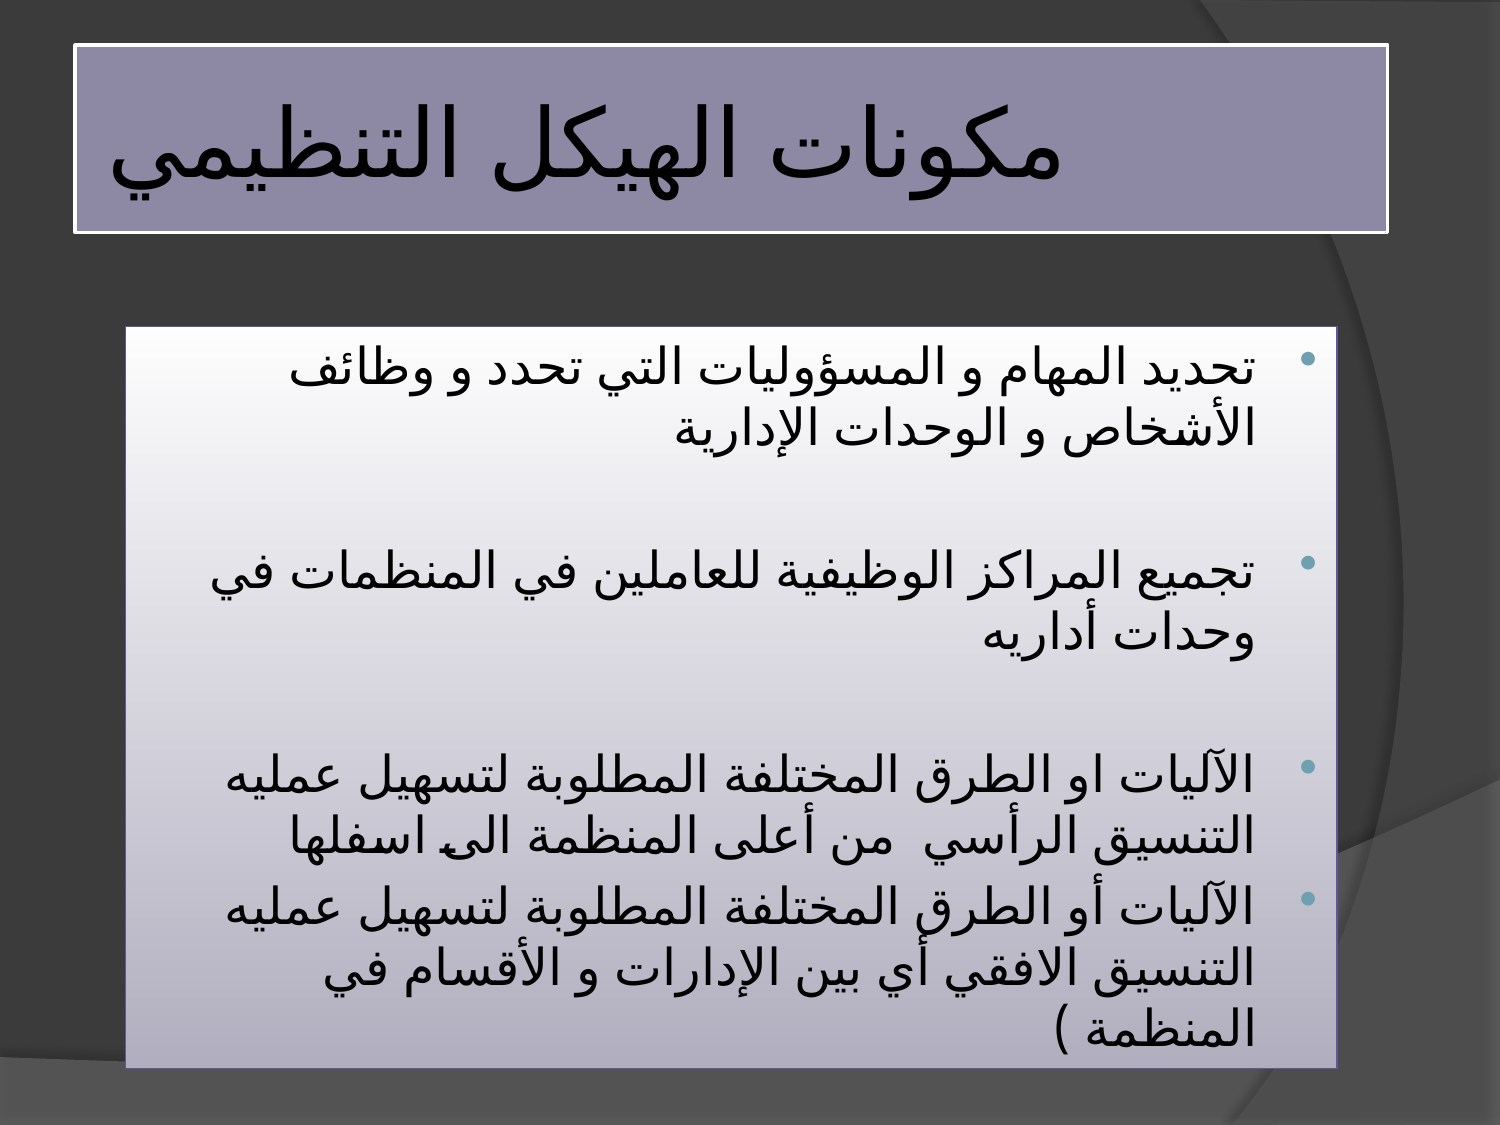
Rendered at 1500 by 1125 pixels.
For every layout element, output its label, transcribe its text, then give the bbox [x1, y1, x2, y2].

list تحديد المهام و المسؤوليات التي تحدد و وظائف الأشخاص و الوحدات الإدارية تجميع المراكز الوظيفية للعاملين في المنظمات في وحدات أداريه الآليات او الطرق المختلفة المطلوبة لتسهيل عمليه التنسيق الرأسي من أعلى المنظمة الى اسفلها الآليات أو الطرق المختلفة المطلوبة لتسهيل عمليه التنسيق الافقي أي بين الإدارات و الأقسام في المنظمة ) [125, 326, 1338, 1069]
title مكونات الهيكل التنظيمي [73, 43, 1389, 234]
